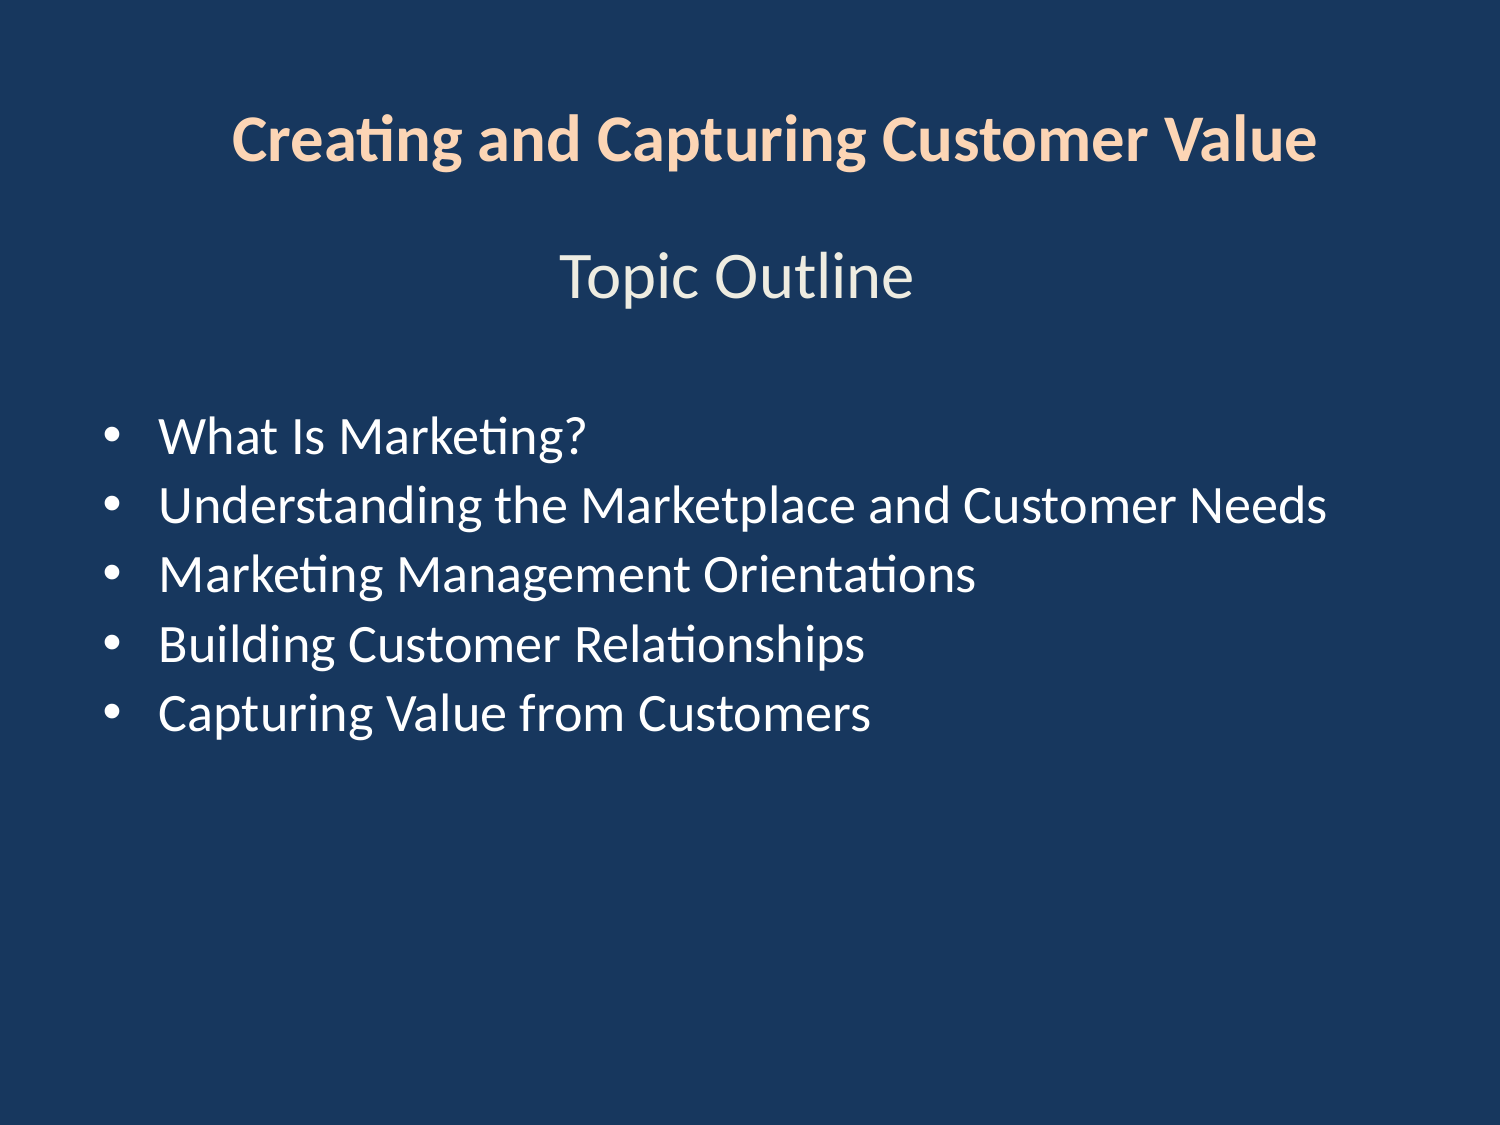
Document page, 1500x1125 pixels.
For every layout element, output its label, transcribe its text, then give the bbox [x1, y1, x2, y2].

text_box Topic Outline [150, 224, 1325, 288]
text_box Creating and Capturing Customer Value [217, 87, 1335, 183]
list What Is Marketing? Understanding the Marketplace and Customer Needs Marketing Management Orientations Building Customer Relationships Capturing Value from Customers [87, 399, 1363, 1075]
